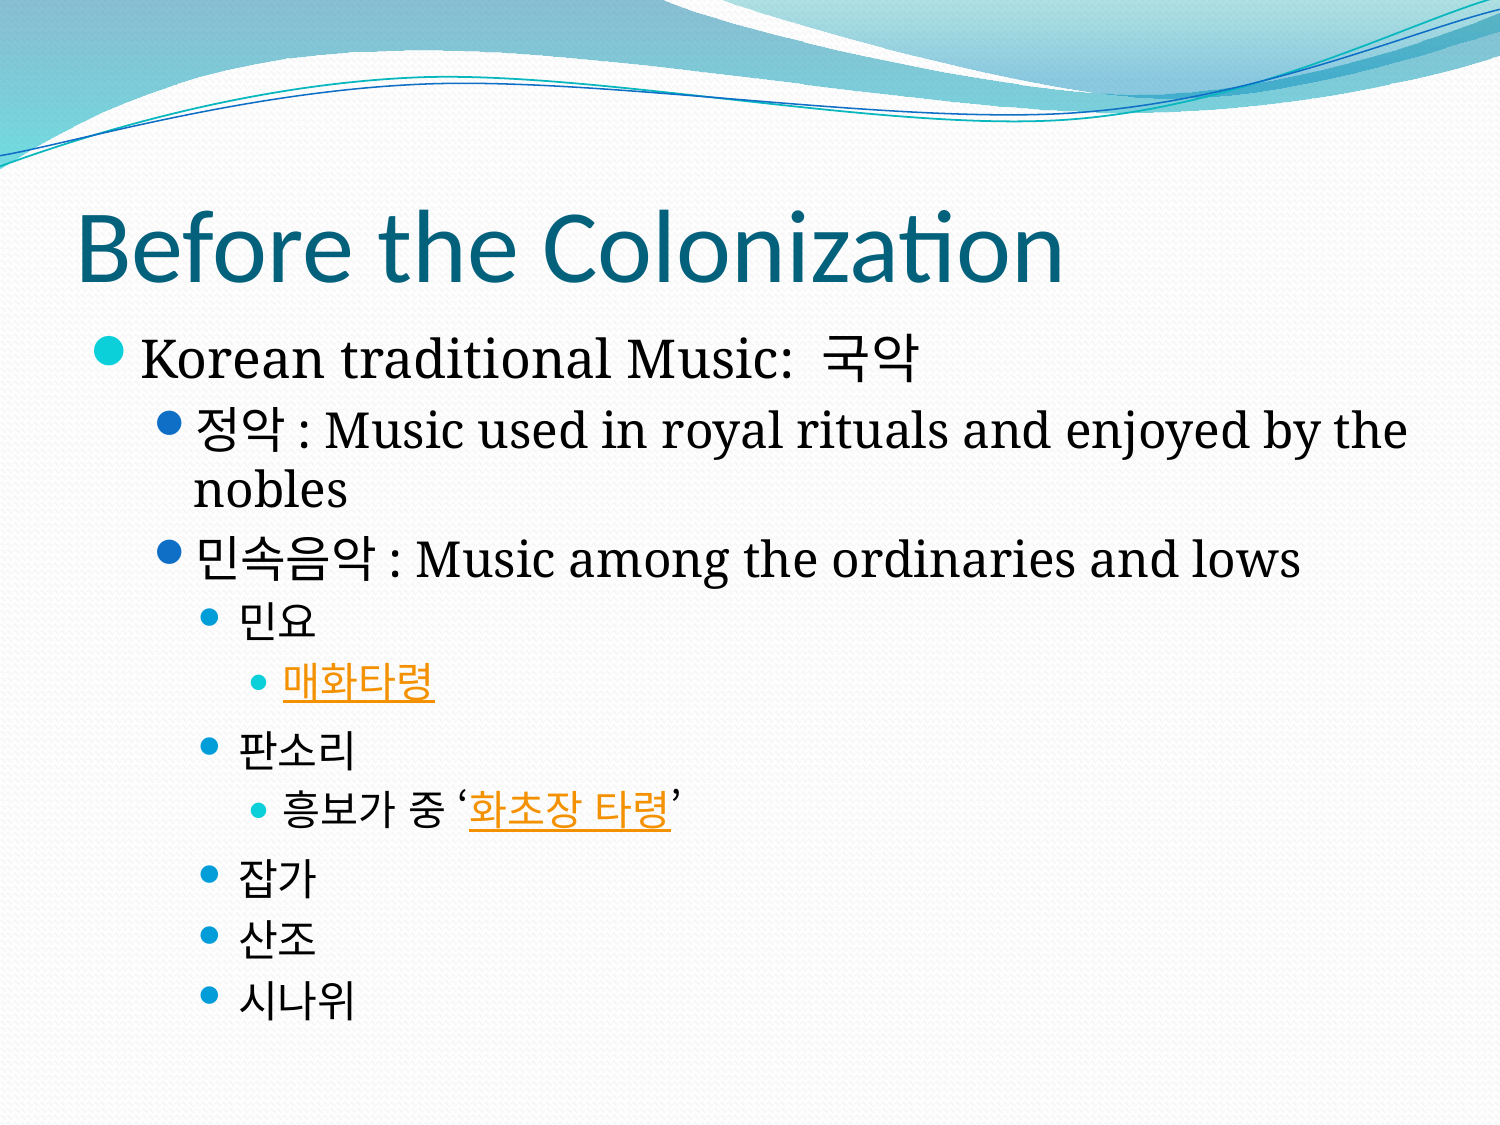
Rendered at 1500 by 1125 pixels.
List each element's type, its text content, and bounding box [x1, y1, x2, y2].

list Korean traditional Music: 국악 정악: Music used in royal rituals and enjoyed by the nobles 민속음악: Music among the ordinaries and lows 민요 매화타령 판소리 흥보가 중 ‘화초장 타령’ 잡가 산조 시나위 [75, 317, 1425, 1038]
title Before the Colonization [75, 115, 1425, 303]
